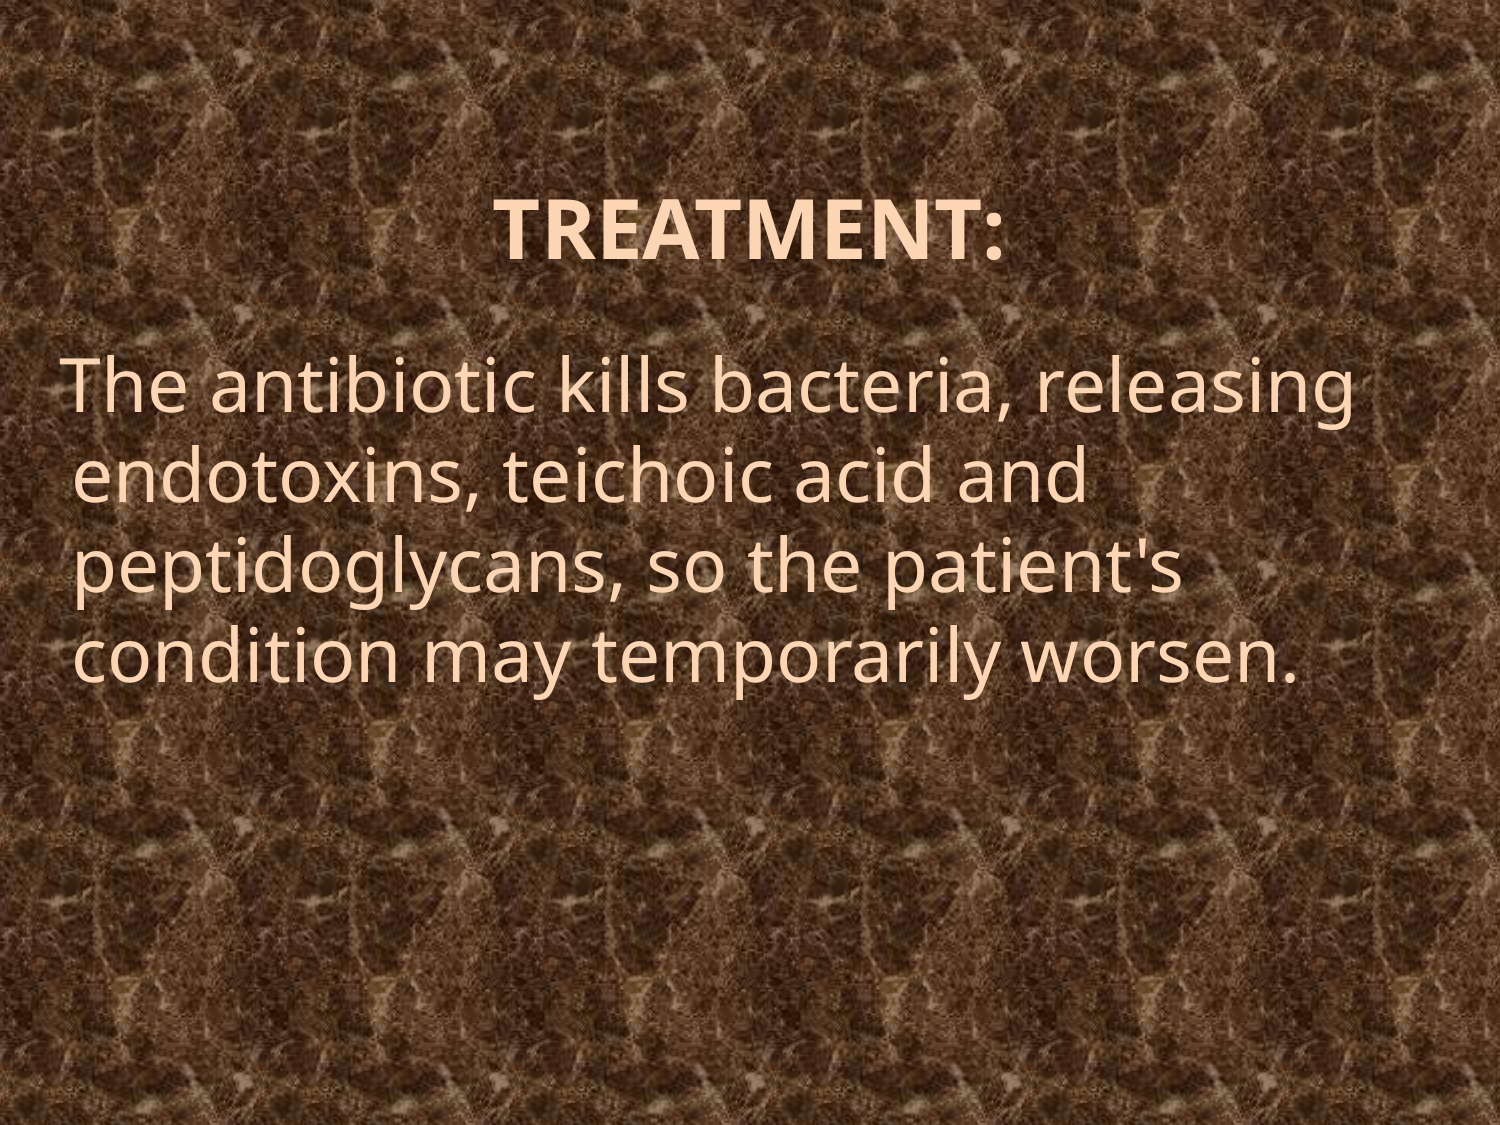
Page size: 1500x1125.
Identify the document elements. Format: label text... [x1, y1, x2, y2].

text_box TREATMENT: The antibiotic kills bacteria, releasing endotoxins, teichoic acid and peptidoglycans, so the patient's condition may temporarily worsen. [0, 0, 1500, 1125]
